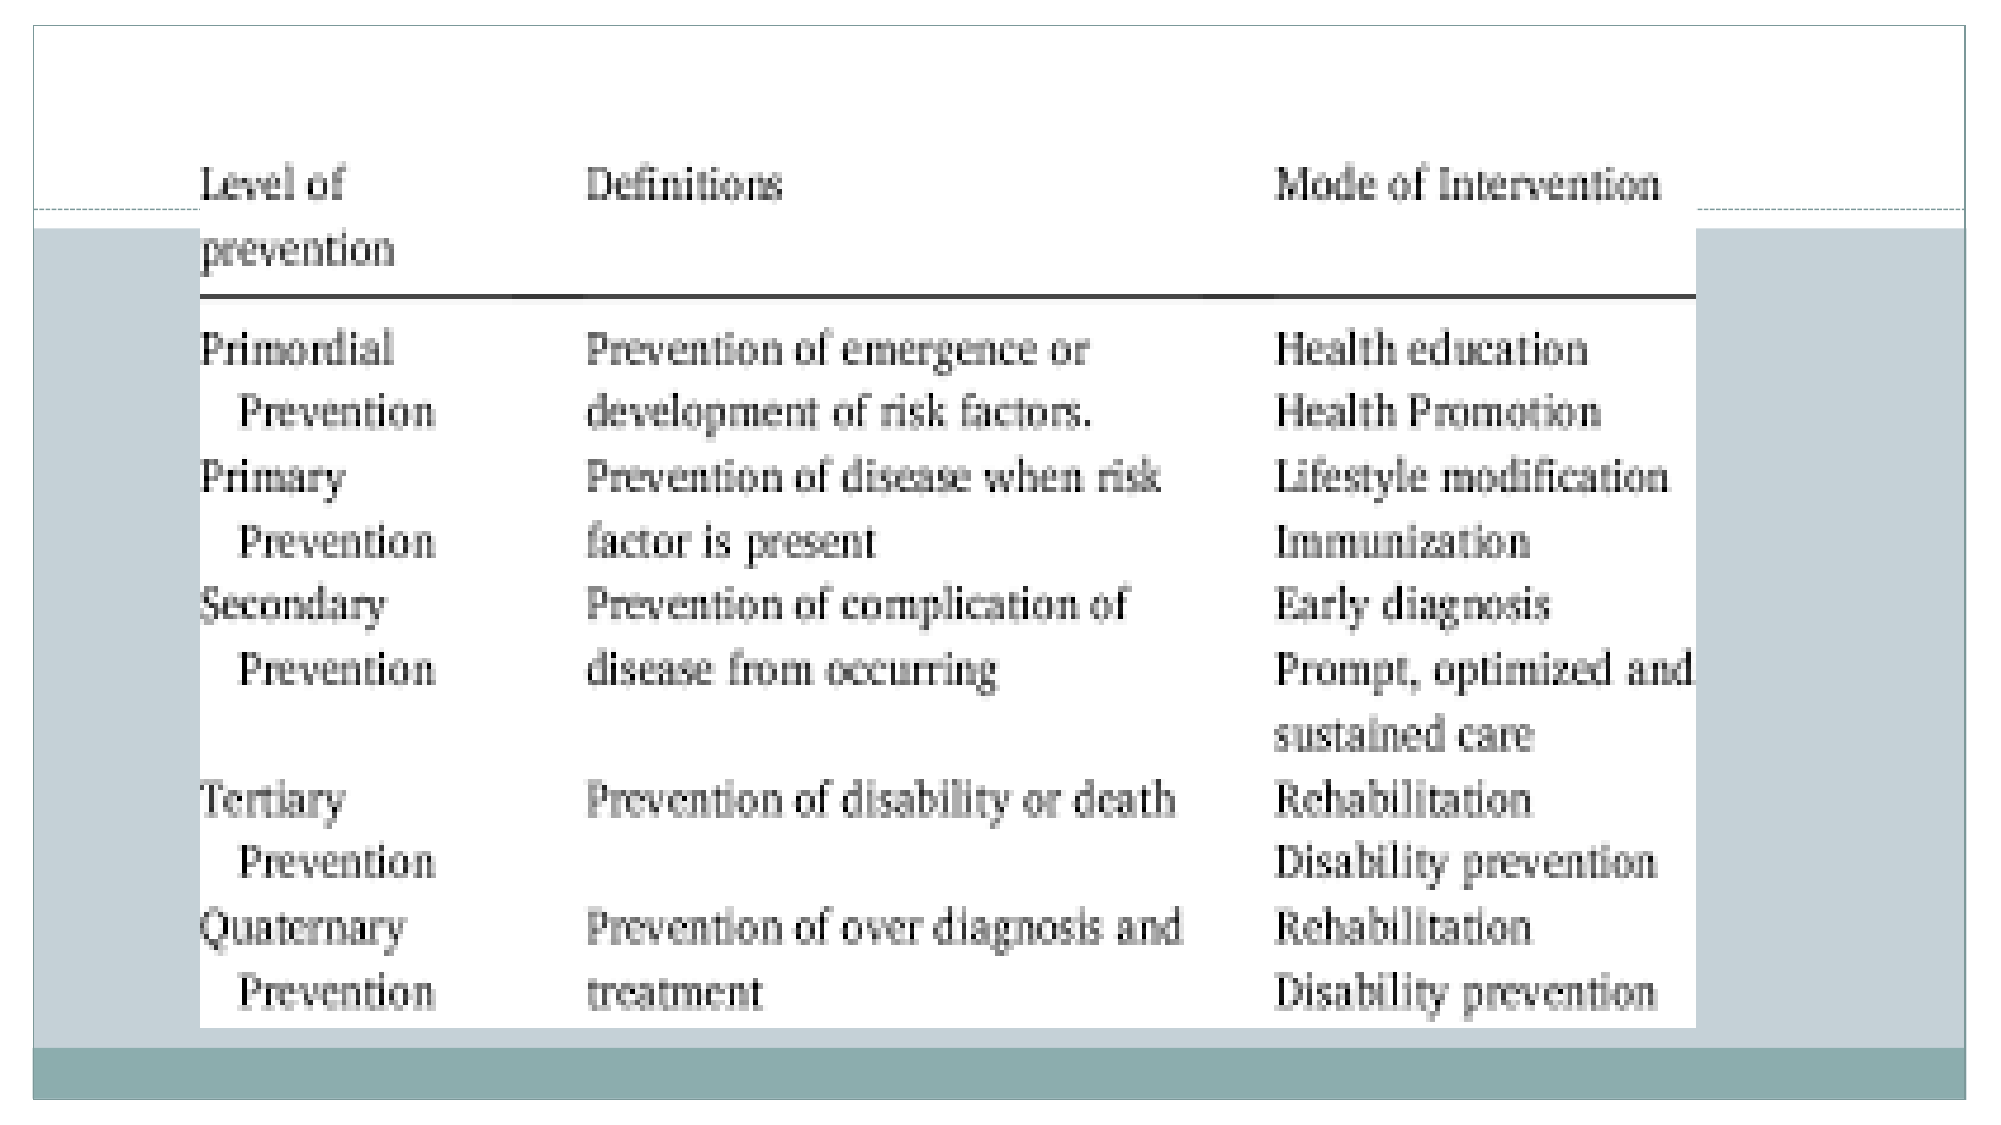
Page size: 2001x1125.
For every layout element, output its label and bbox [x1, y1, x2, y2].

picture [199, 145, 1697, 1029]
